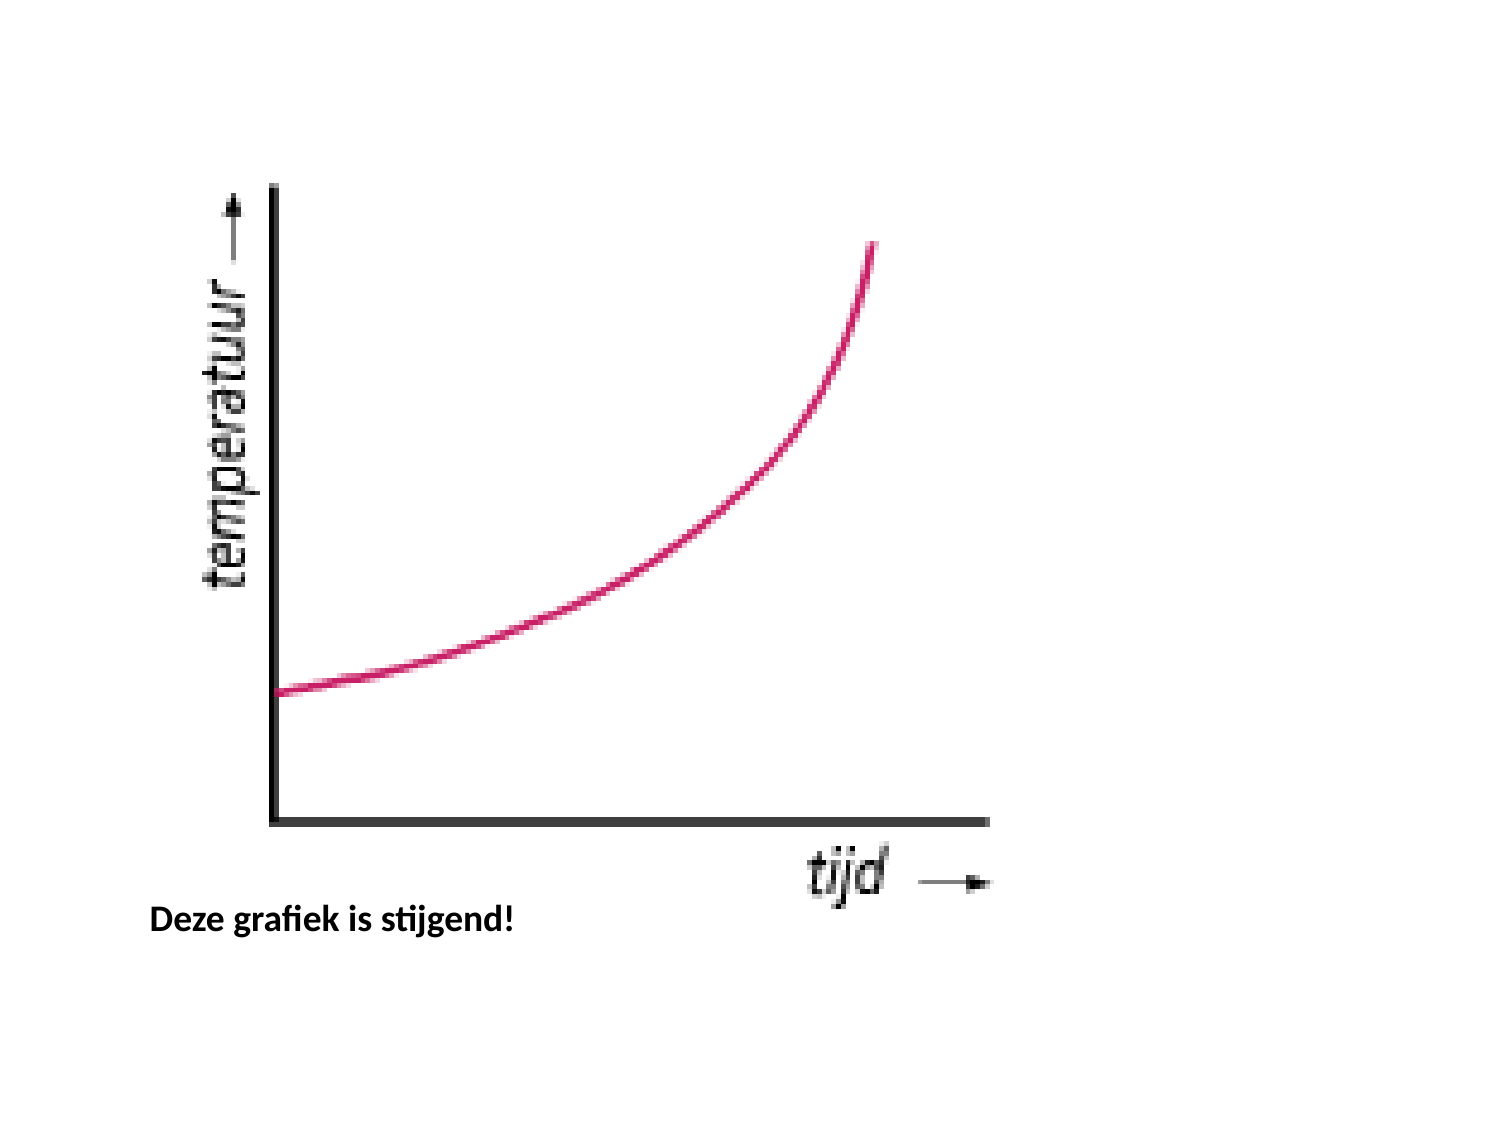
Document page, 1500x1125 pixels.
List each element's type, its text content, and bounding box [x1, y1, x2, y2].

text_box Deze grafiek is stijgend! [134, 918, 946, 1091]
picture [120, 54, 1067, 909]
